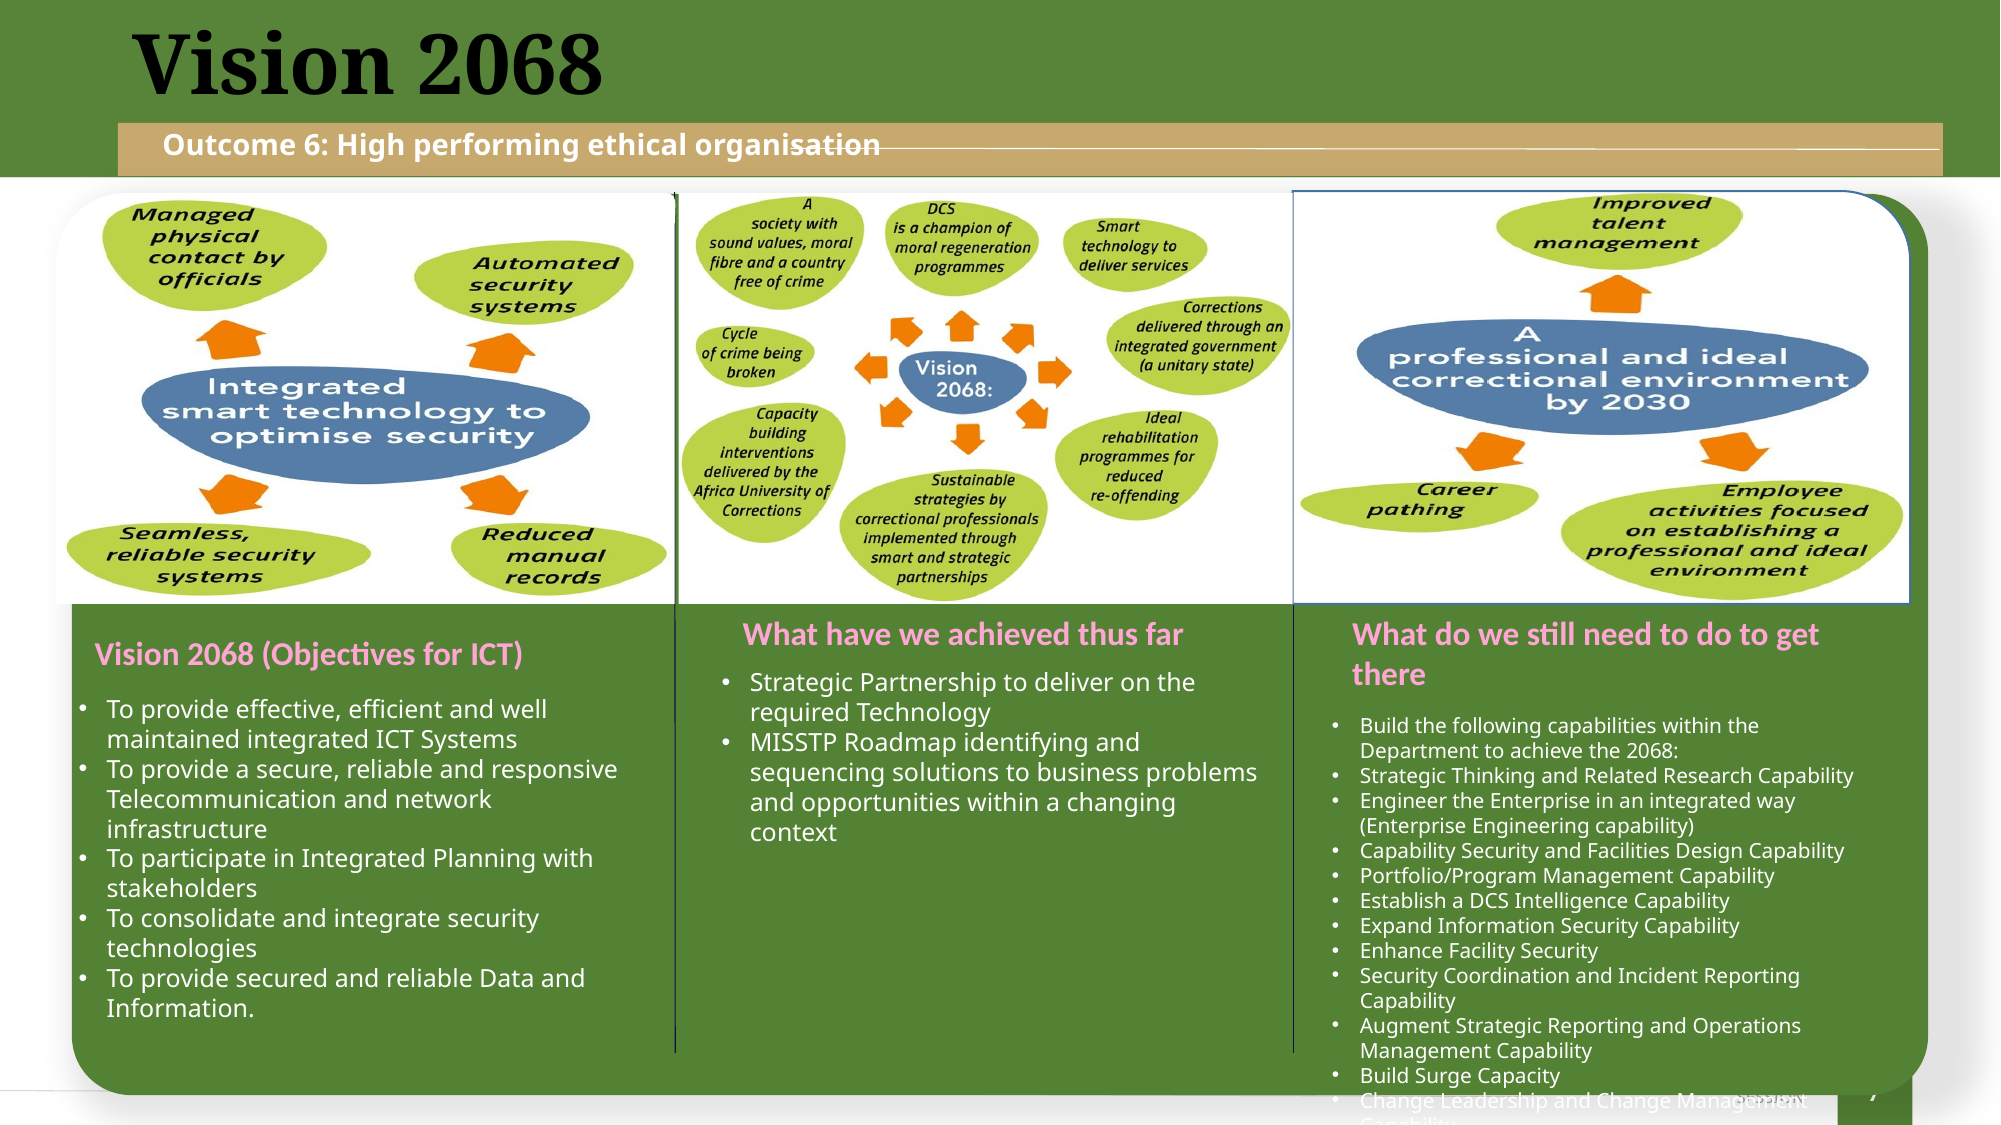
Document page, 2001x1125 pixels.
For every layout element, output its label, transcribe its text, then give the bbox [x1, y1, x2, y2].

text_box [1291, 190, 1912, 606]
text_box [54, 191, 674, 605]
text_box Outcome 6: High performing ethical organisation [162, 135, 1290, 161]
text_box Vision 2068 [117, 0, 1913, 135]
text_box To provide effective, efficient and well maintained integrated ICT Systems To provide a secure, reliable and responsive Telecommunication and network infrastructure To participate in Integrated Planning with stakeholders To consolidate and integrate security technologies To provide secured and reliable Data and Information. [78, 693, 621, 1023]
text_box [0, 0, 2000, 178]
text_box Build the following capabilities within the Department to achieve the 2068: Strategic Thinking and Related Research Capability Engineer the Enterprise in an integrated way (Enterprise Engineering capability) Capability Security and Facilities Design Capability Portfolio/Program Management Capability Establish a DCS Intelligence Capability Expand Information Security Capability Enhance Facility Security Security Coordination and Incident Reporting Capability Augment Strategic Reporting and Operations Management Capability Build Surge Capacity Change Leadership and Change Management Capability [1331, 712, 1874, 1125]
text_box Vision 2068 (Objectives for ICT) [94, 631, 637, 672]
text_box What have we achieved thus far [742, 612, 1285, 653]
text_box [117, 122, 1943, 176]
text_box Strategic Partnership to deliver on the required Technology MISSTP Roadmap identifying and sequencing solutions to business problems and opportunities within a changing context [721, 666, 1264, 877]
text_box [70, 192, 1930, 1097]
text_box [678, 193, 1293, 605]
text_box What do we still need to do to get there [1352, 612, 1894, 693]
